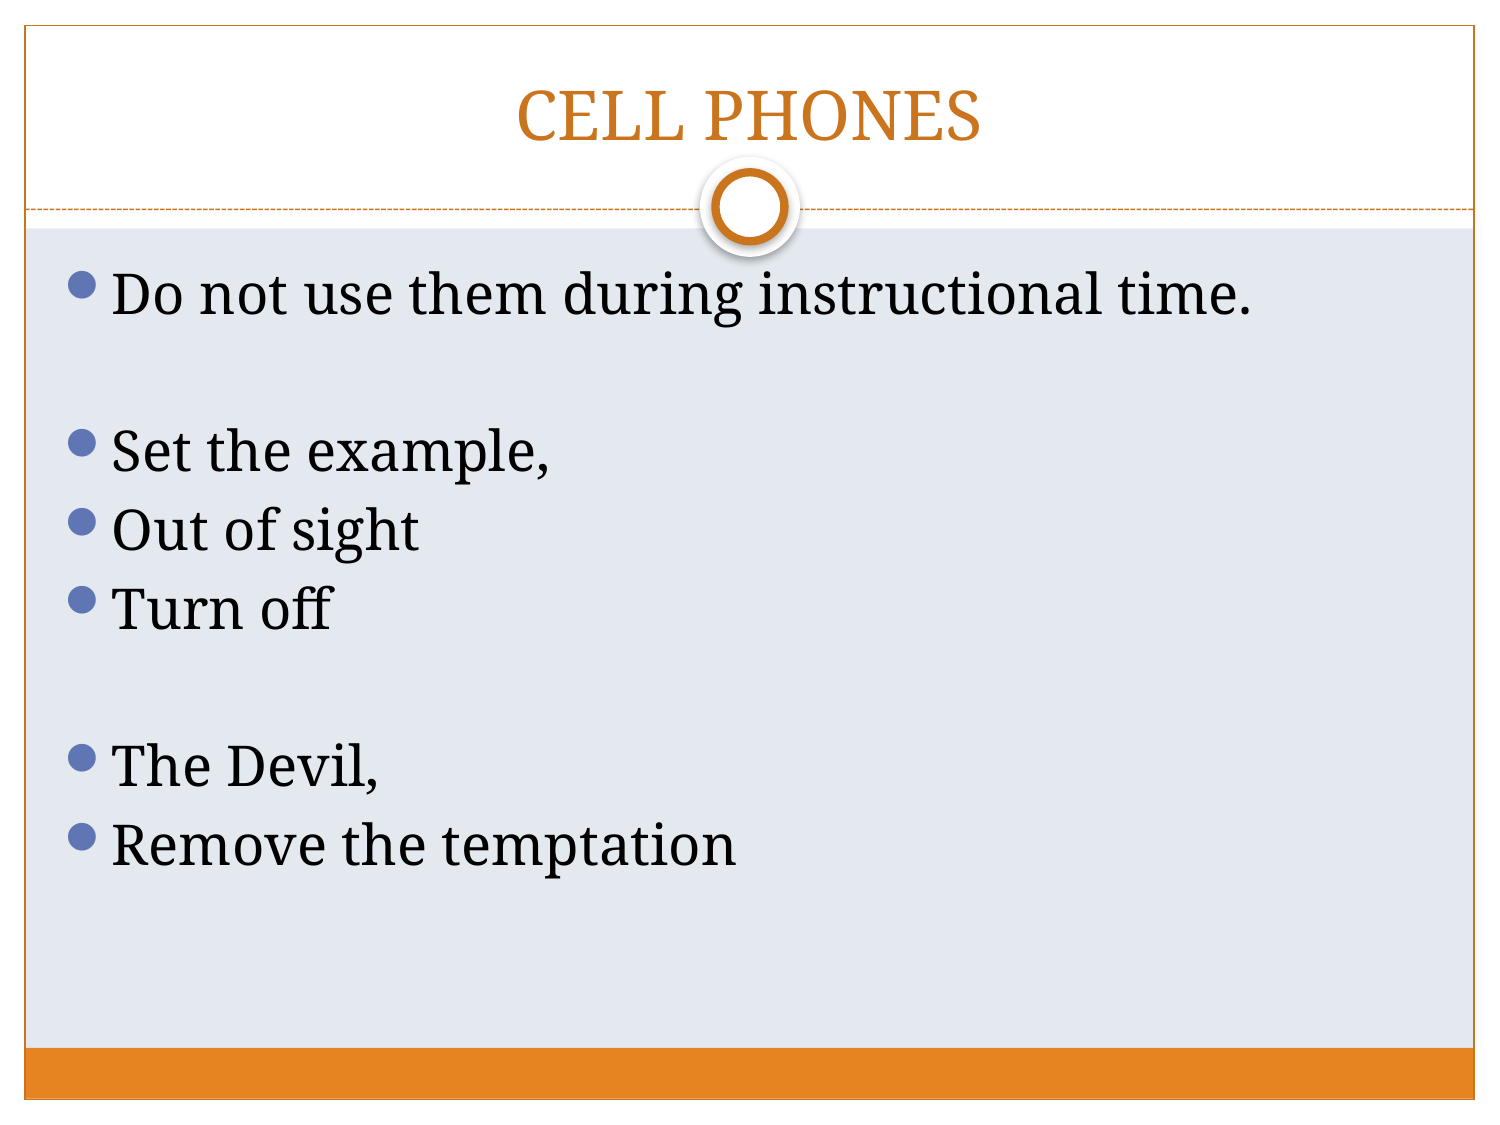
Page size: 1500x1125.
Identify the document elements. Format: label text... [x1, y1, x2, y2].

list Do not use them during instructional time. Set the example, Out of sight Turn off The Devil, Remove the temptation [49, 250, 1445, 1001]
title CELL PHONES [49, 37, 1450, 162]
